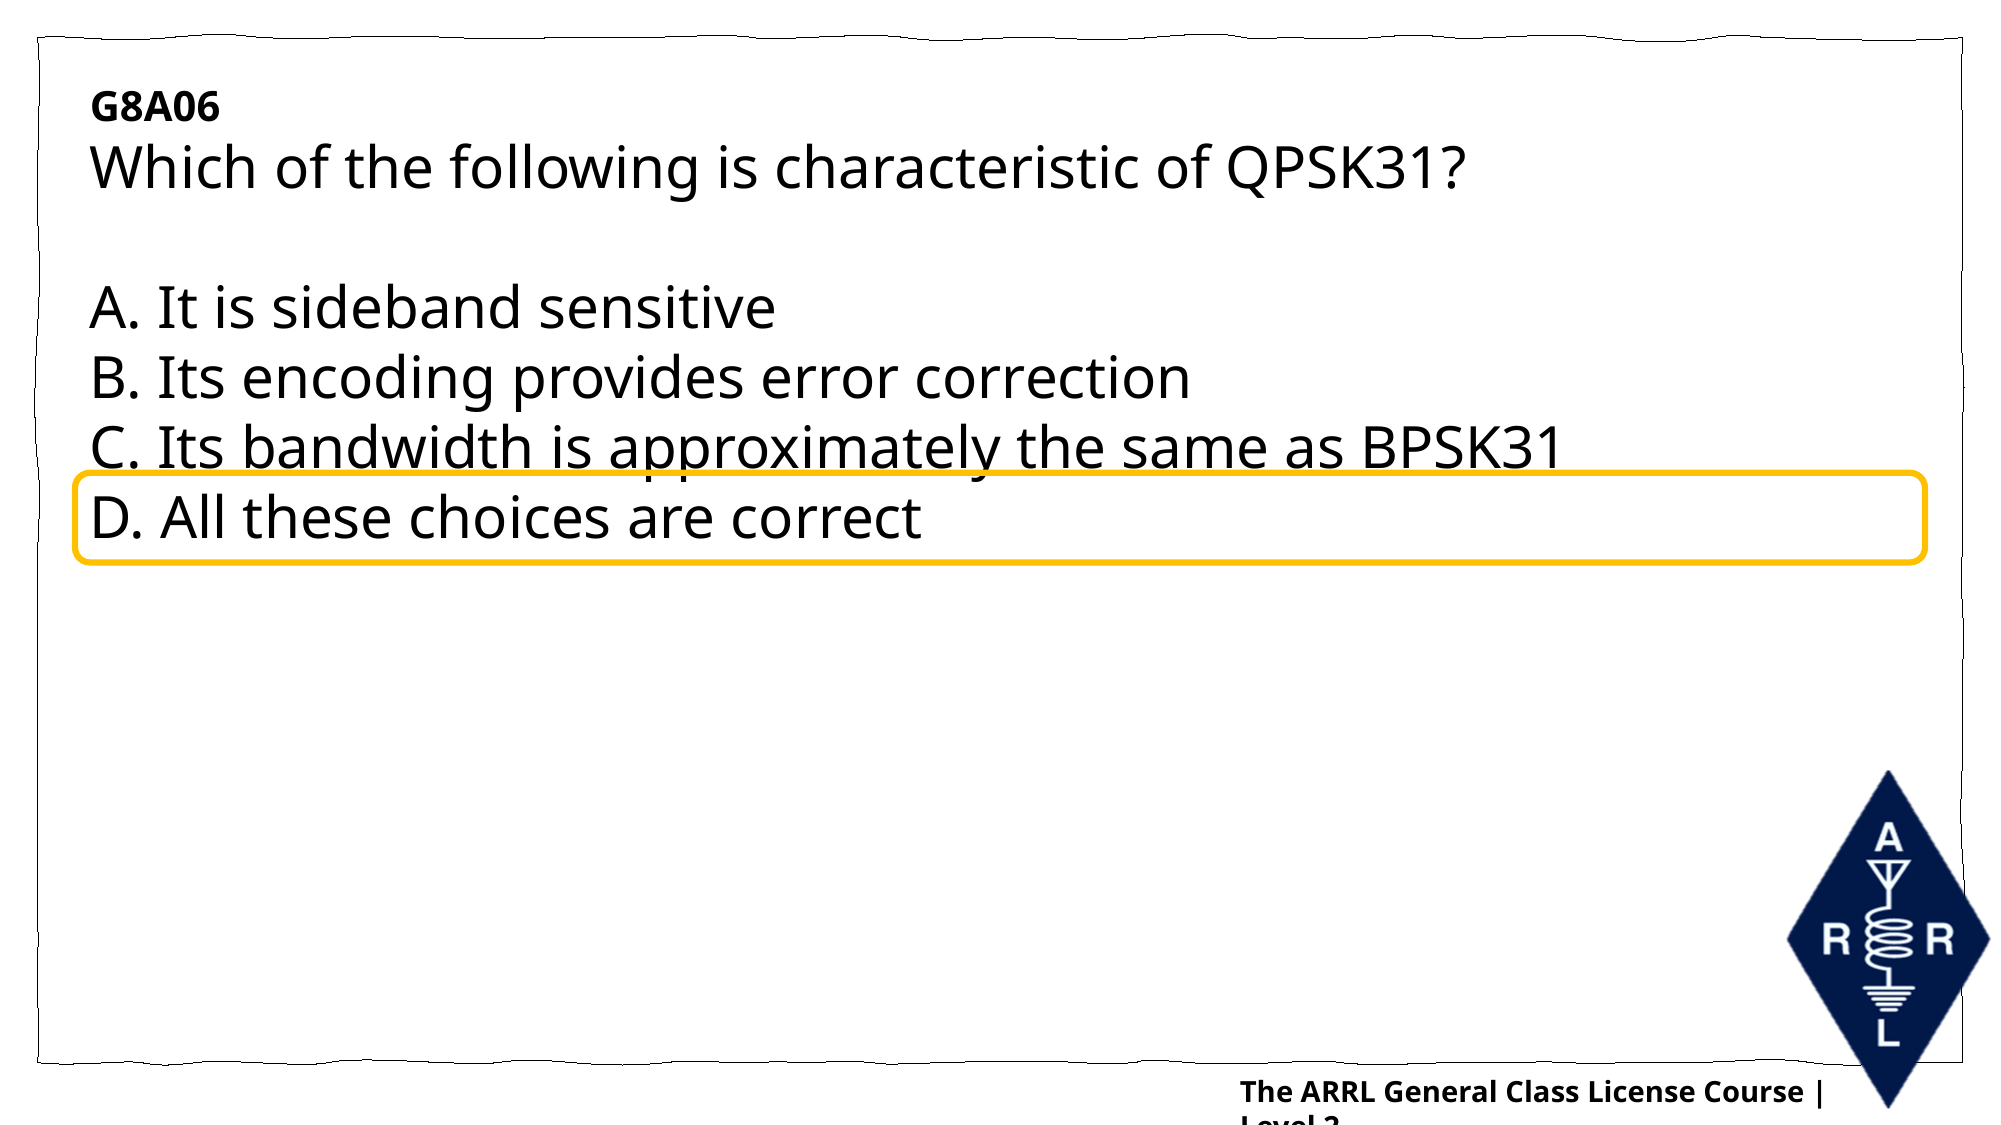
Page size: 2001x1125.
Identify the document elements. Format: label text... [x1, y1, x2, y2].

text_box [73, 471, 1927, 564]
text_box G8A06 Which of the following is characteristic of QPSK31? A. It is sideband sensitive B. Its encoding provides error correction C. Its bandwidth is approximately the same as BPSK31 D. All these choices are correct [75, 72, 1850, 479]
picture [1773, 752, 1999, 1125]
